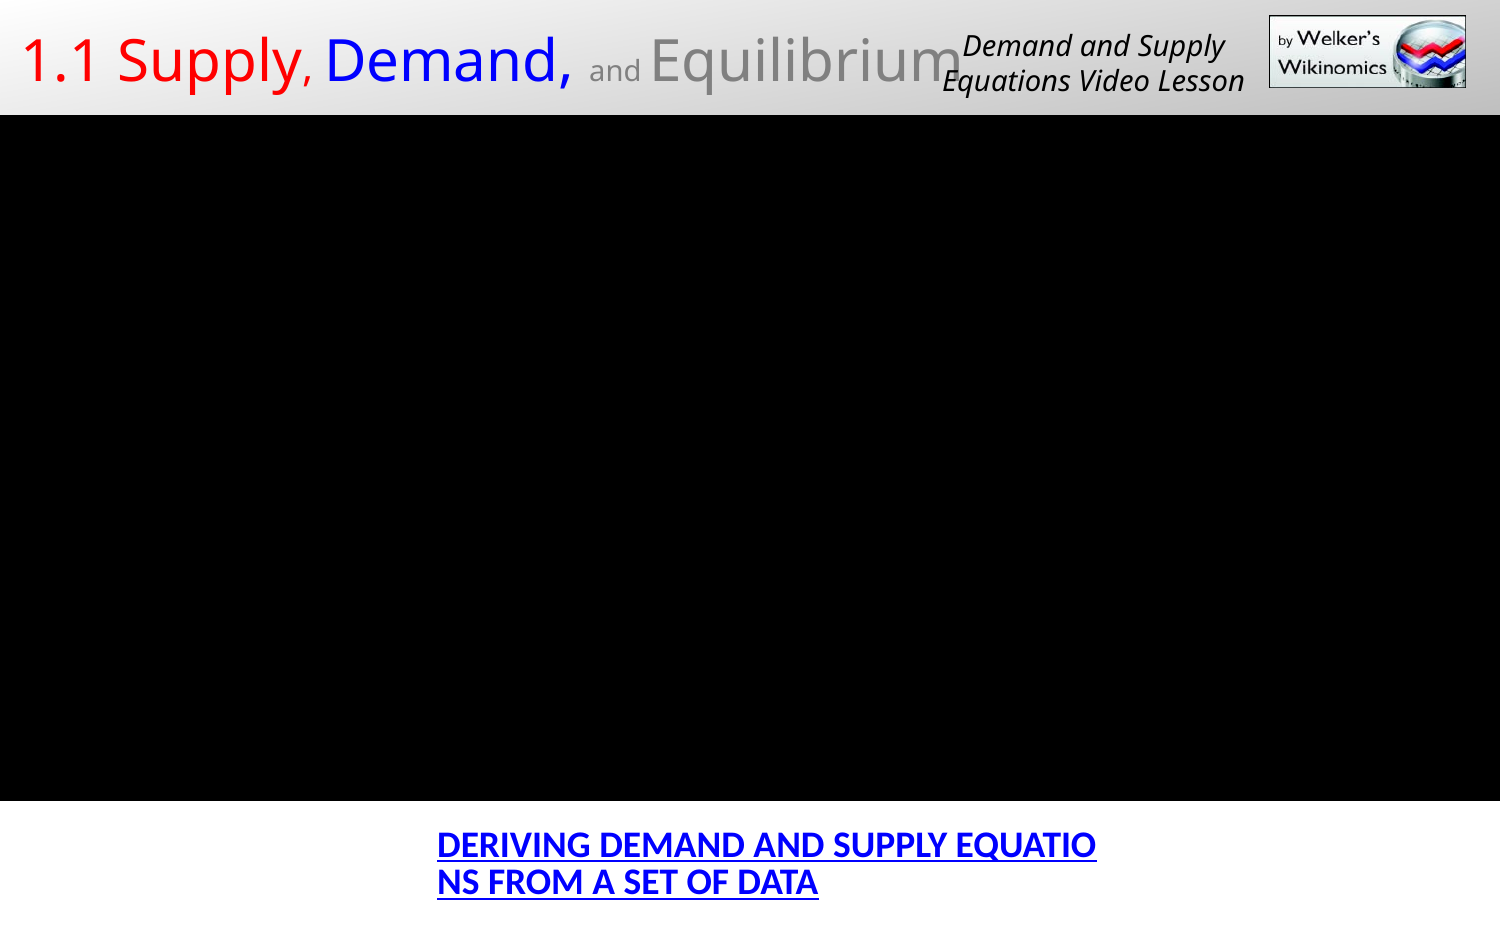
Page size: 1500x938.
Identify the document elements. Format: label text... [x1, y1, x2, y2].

picture [0, 115, 1500, 801]
text_box DERIVING DEMAND AND SUPPLY EQUATIONS FROM A SET OF DATA [422, 812, 1123, 873]
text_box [0, 0, 1500, 115]
